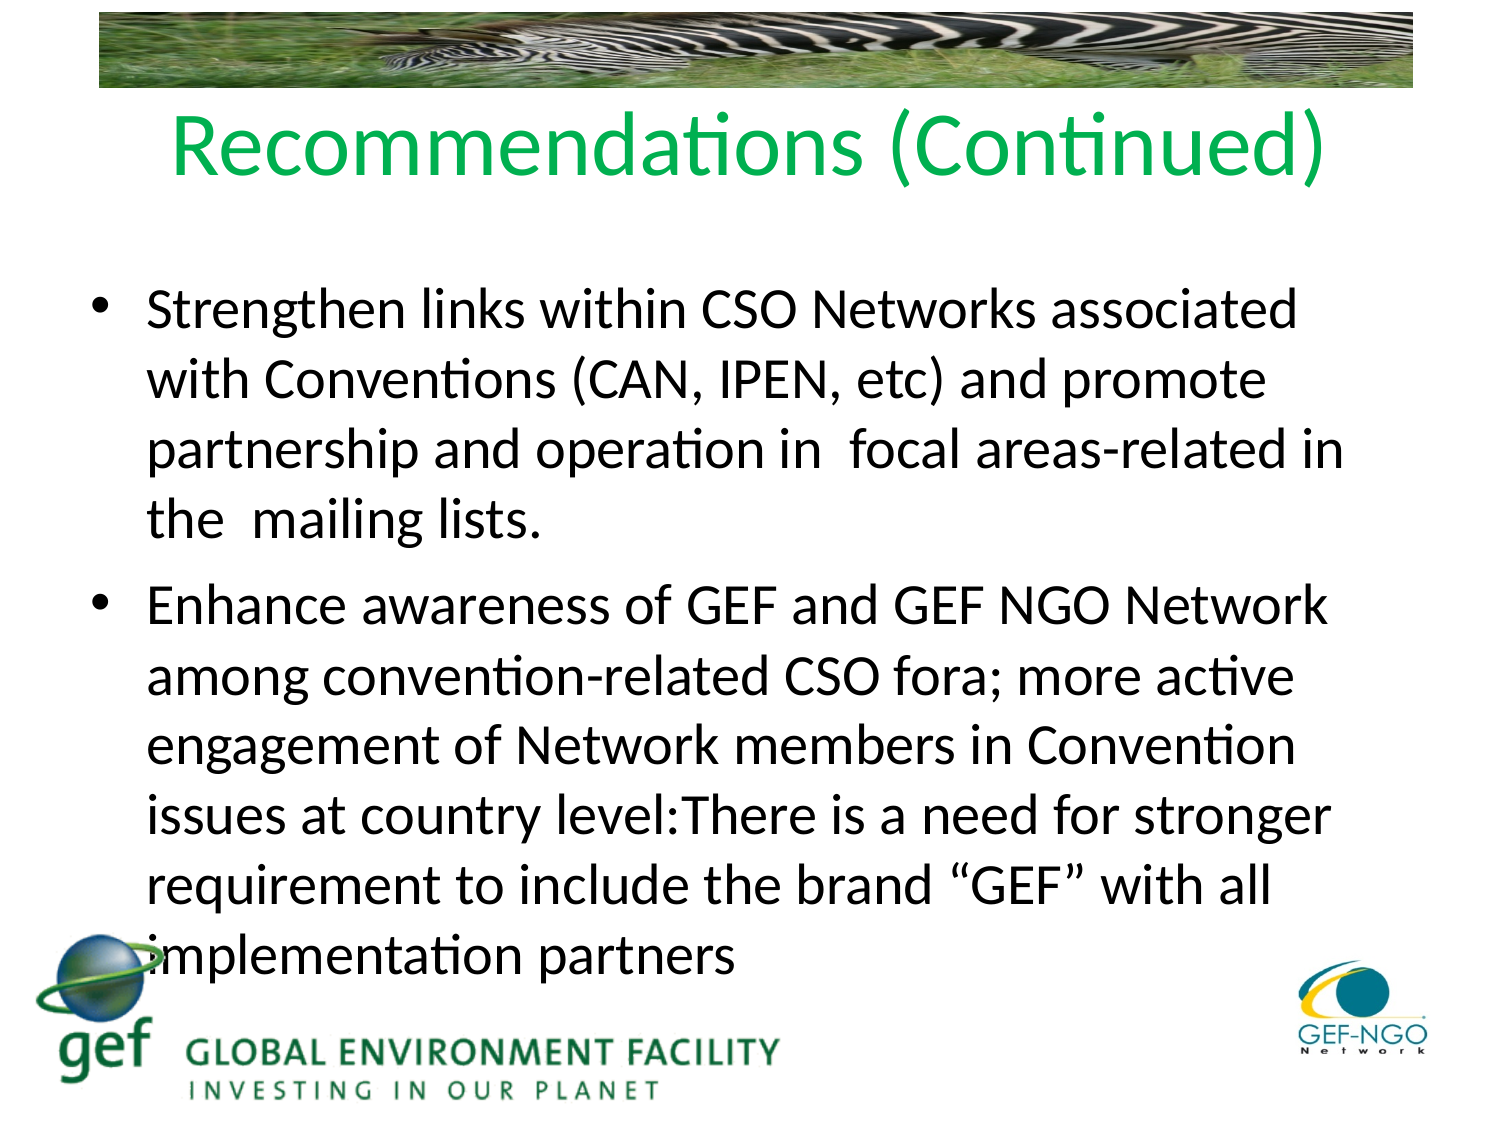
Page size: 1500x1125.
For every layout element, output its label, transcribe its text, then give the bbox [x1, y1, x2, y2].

picture [1287, 945, 1438, 1070]
title Recommendations (Continued) [75, 45, 1425, 233]
list Strengthen links within CSO Networks associated with Conventions (CAN, IPEN, etc) and promote partnership and operation in focal areas-related in the mailing lists. Enhance awareness of GEF and GEF NGO Network among convention-related CSO fora; more active engagement of Network members in Convention issues at country level:There is a need for stronger requirement to include the brand “GEF” with all implementation partners [75, 262, 1425, 1005]
picture [99, 12, 1413, 88]
picture [25, 916, 798, 1113]
